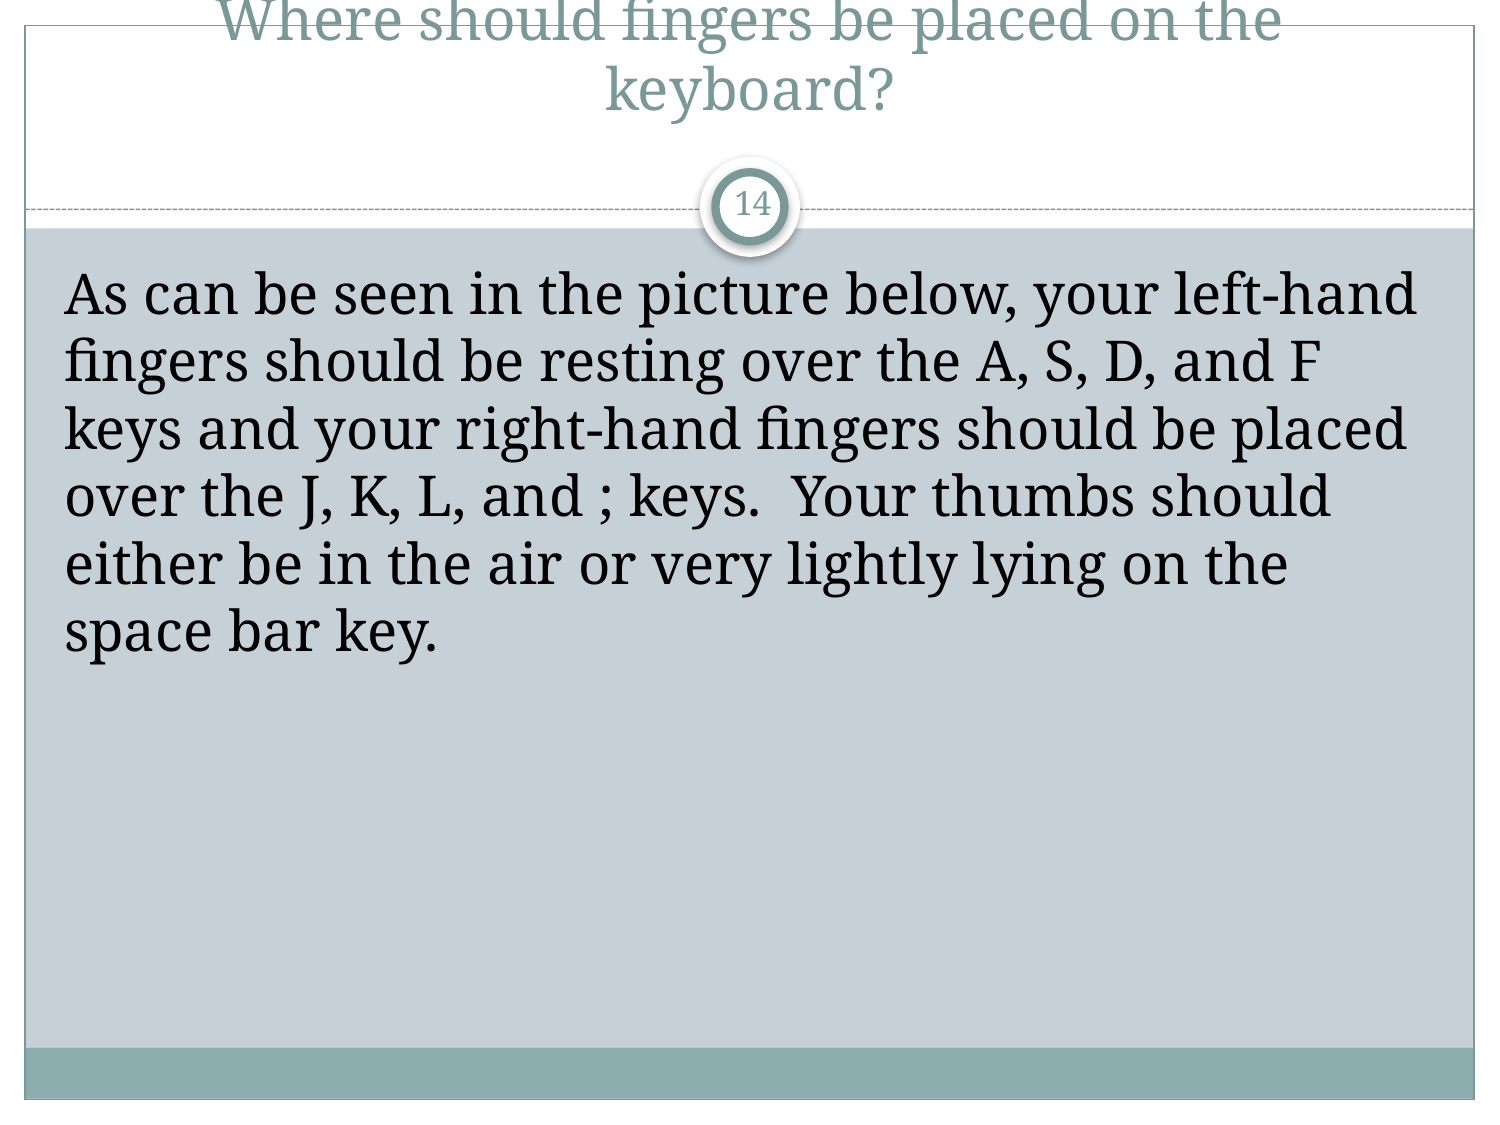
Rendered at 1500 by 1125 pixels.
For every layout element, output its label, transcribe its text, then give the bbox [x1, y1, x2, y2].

list As can be seen in the picture below, your left-hand fingers should be resting over the A, S, D, and F keys and your right-hand fingers should be placed over the J, K, L, and ; keys. Your thumbs should either be in the air or very lightly lying on the space bar key. [49, 250, 1445, 1001]
title Where should fingers be placed on the keyboard? [50, 75, 1450, 200]
slide_number 14 [715, 168, 791, 241]
